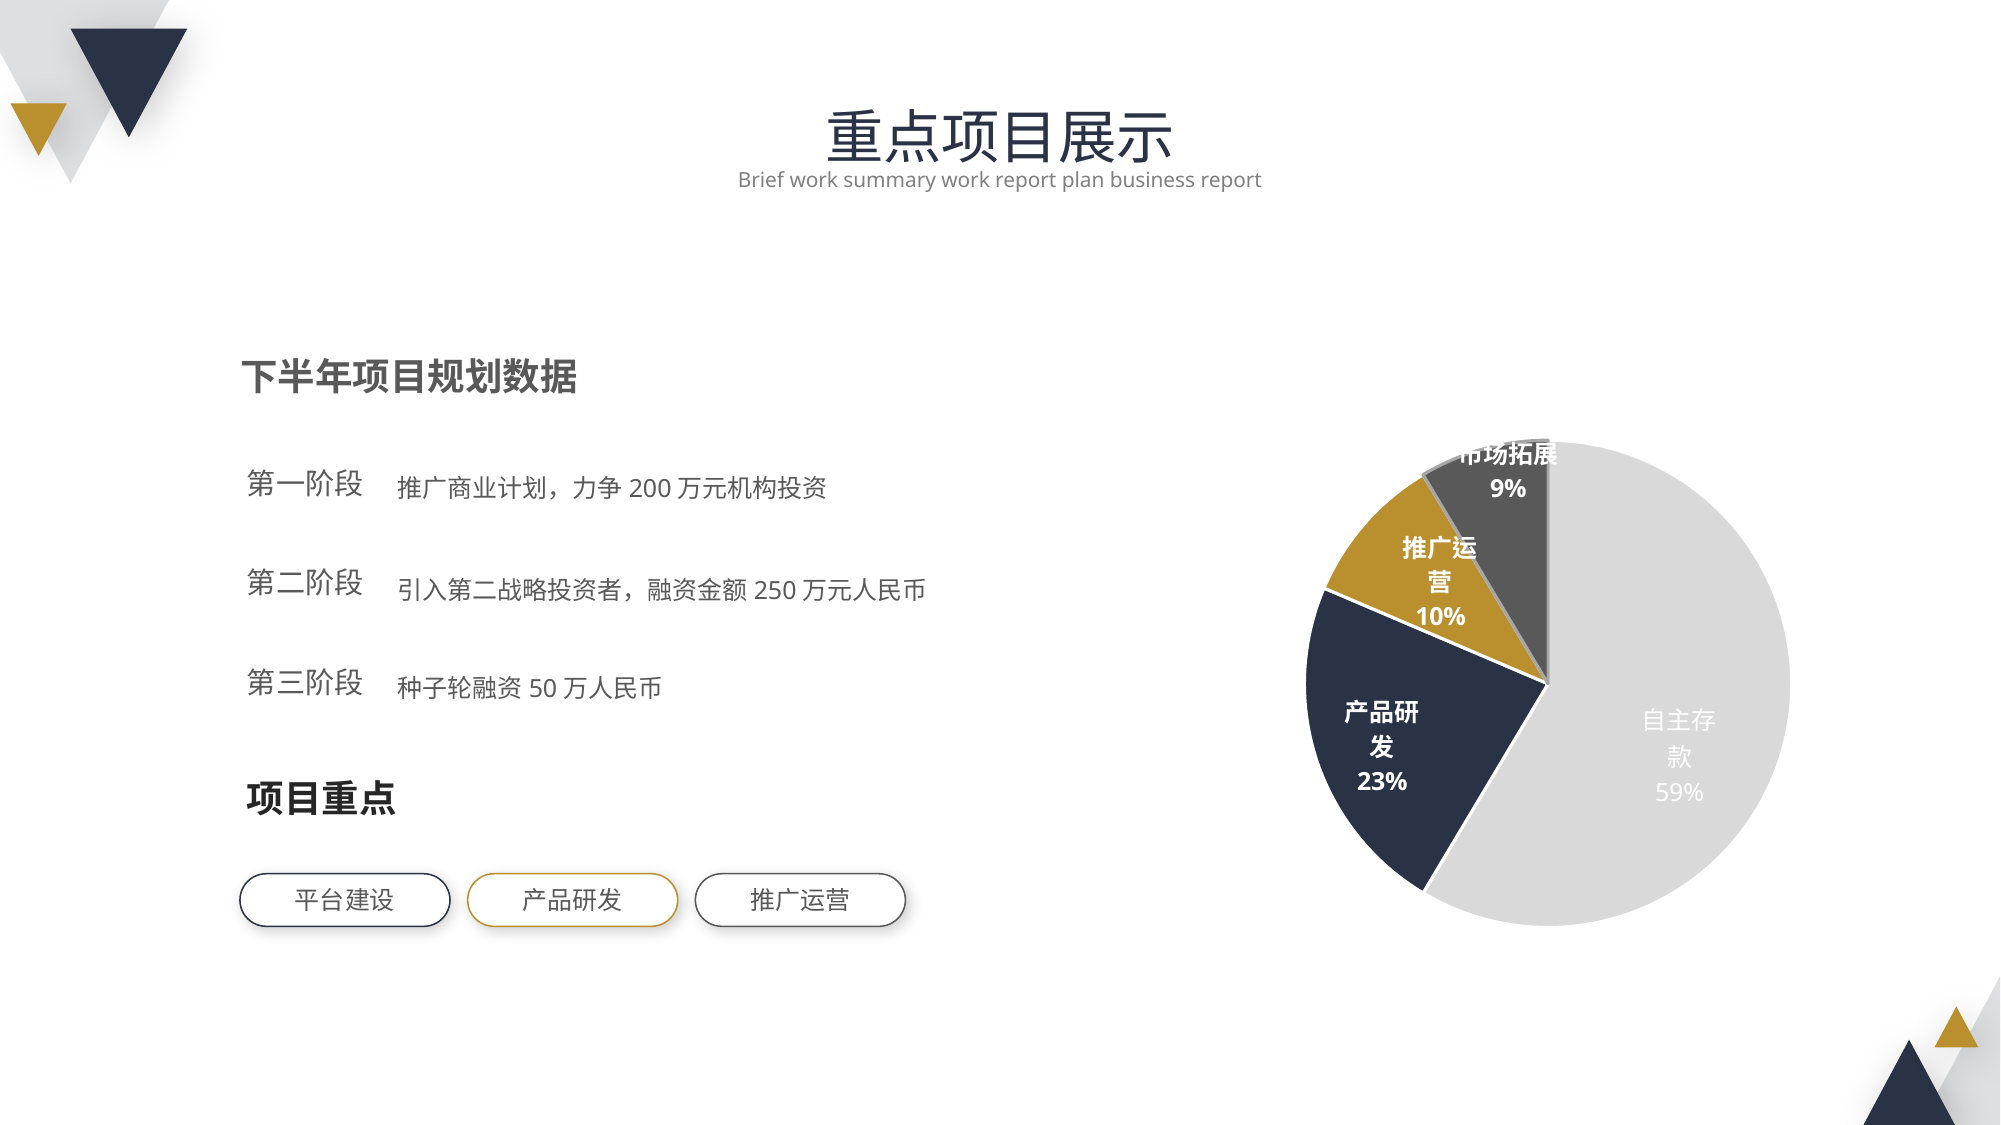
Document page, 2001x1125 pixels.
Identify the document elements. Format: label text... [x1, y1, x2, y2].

text_box 下半年项目规划数据 [239, 353, 594, 399]
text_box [609, 79, 1391, 198]
text_box 第三阶段 [246, 664, 400, 700]
text_box 推广运营 [694, 872, 907, 928]
text_box 第二阶段 [246, 564, 400, 600]
text_box 种子轮融资50万人民币 [397, 664, 1058, 703]
text_box 项目重点 [246, 775, 448, 821]
text_box 推广商业计划，力争200万元机构投资 [397, 465, 1058, 503]
chart [1188, 297, 1910, 999]
text_box 产品研发 [466, 872, 679, 928]
text_box 引入第二战略投资者，融资金额250万元人民币 [397, 566, 1058, 605]
text_box 平台建设 [238, 872, 452, 928]
text_box 第一阶段 [246, 465, 400, 501]
